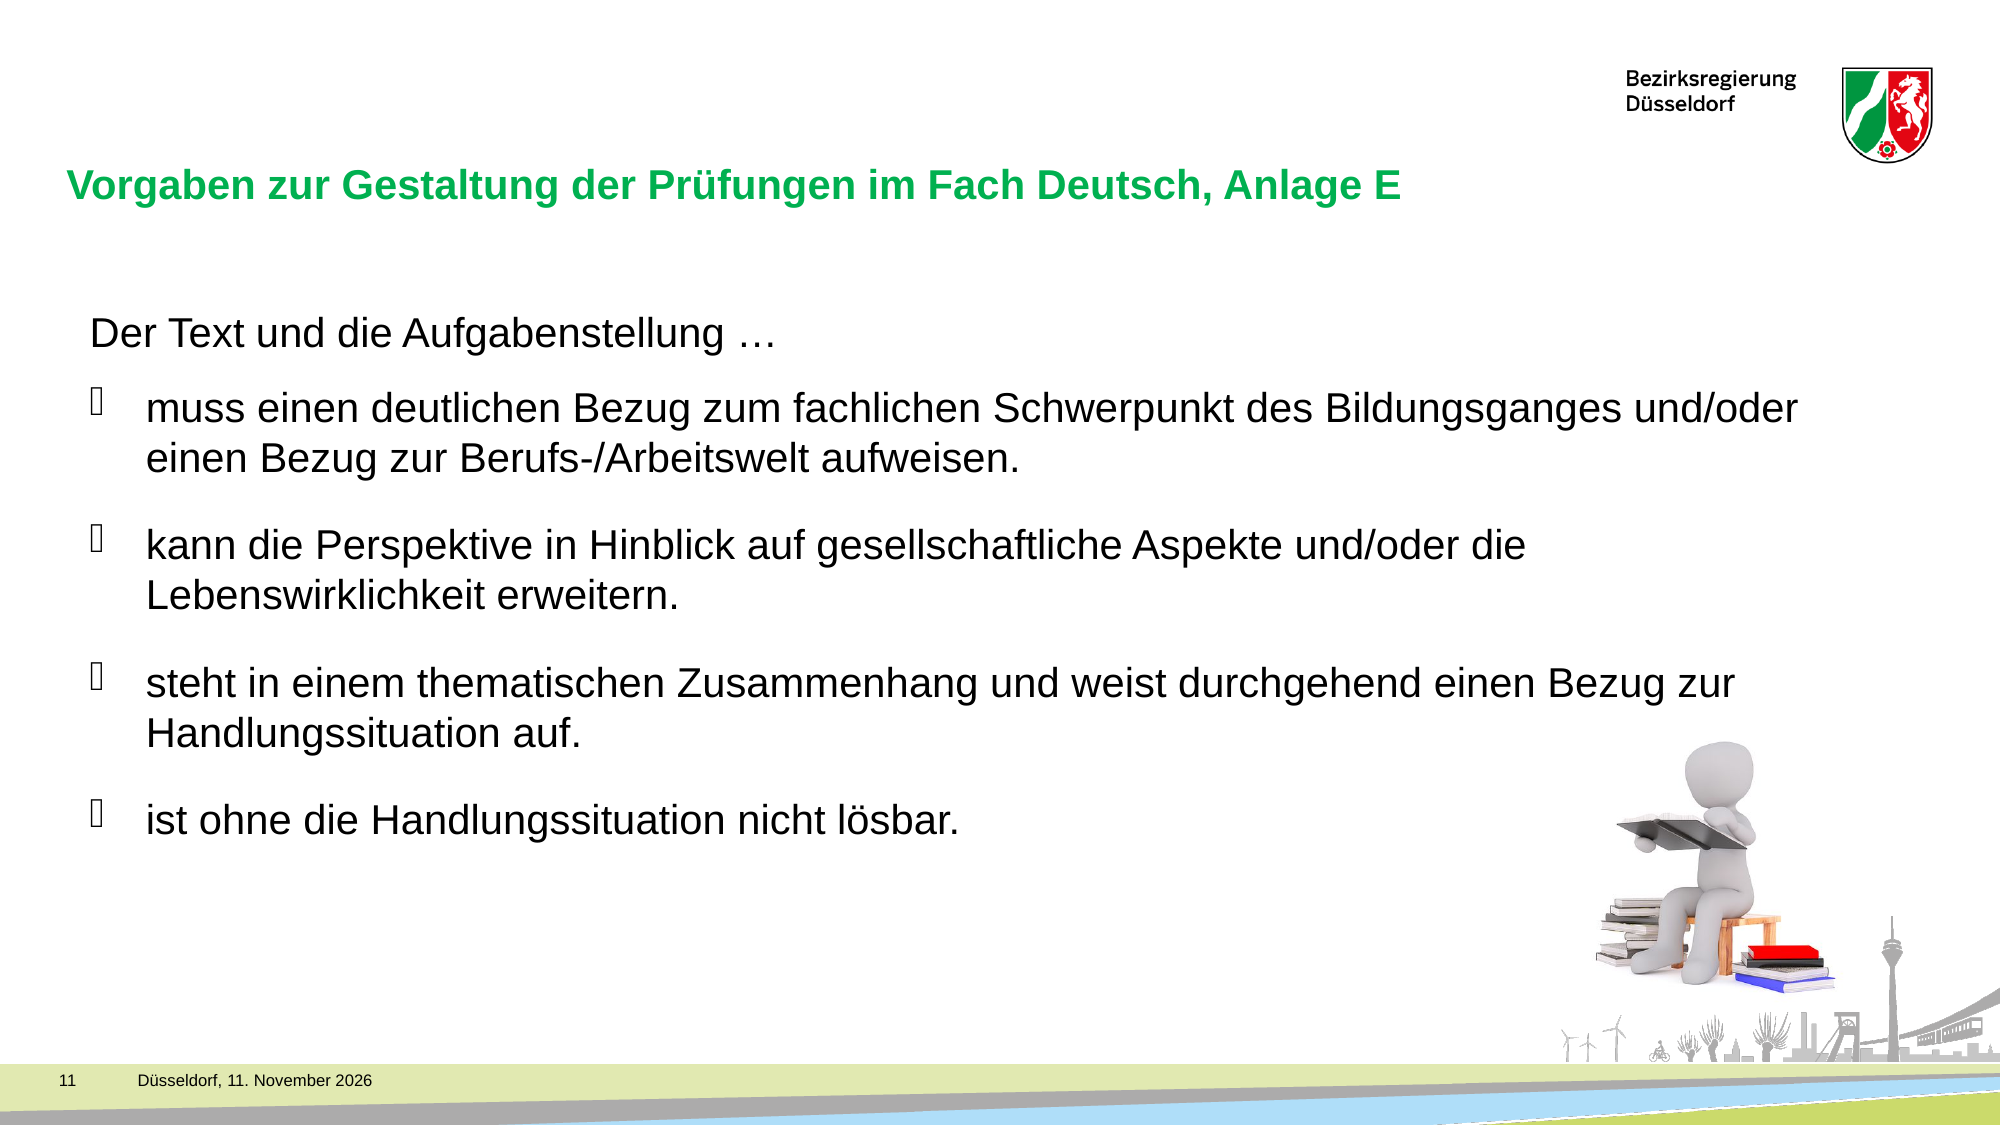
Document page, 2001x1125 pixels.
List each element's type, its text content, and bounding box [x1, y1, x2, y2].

picture [0, 703, 2000, 1125]
slide_number 11 [58, 1070, 123, 1125]
picture [1625, 66, 1933, 137]
footer Düsseldorf, 2. Dezember 2023 [137, 1070, 595, 1125]
title Vorgaben zur Gestaltung der Prüfungen im Fach Deutsch, Anlage E [66, 137, 1933, 279]
list Der Text und die Aufgabenstellung … muss einen deutlichen Bezug zum fachlichen Schwerpunkt des Bildungsganges und/oder einen Bezug zur Berufs-/Arbeitswelt aufweisen. kann die Perspektive in Hinblick auf gesellschaftliche Aspekte und/oder die Lebenswirklichkeit erweitern. steht in einem thematischen Zusammenhang und weist durchgehend einen Bezug zur Handlungssituation auf. ist ohne die Handlungssituation nicht lösbar. [89, 255, 1863, 929]
